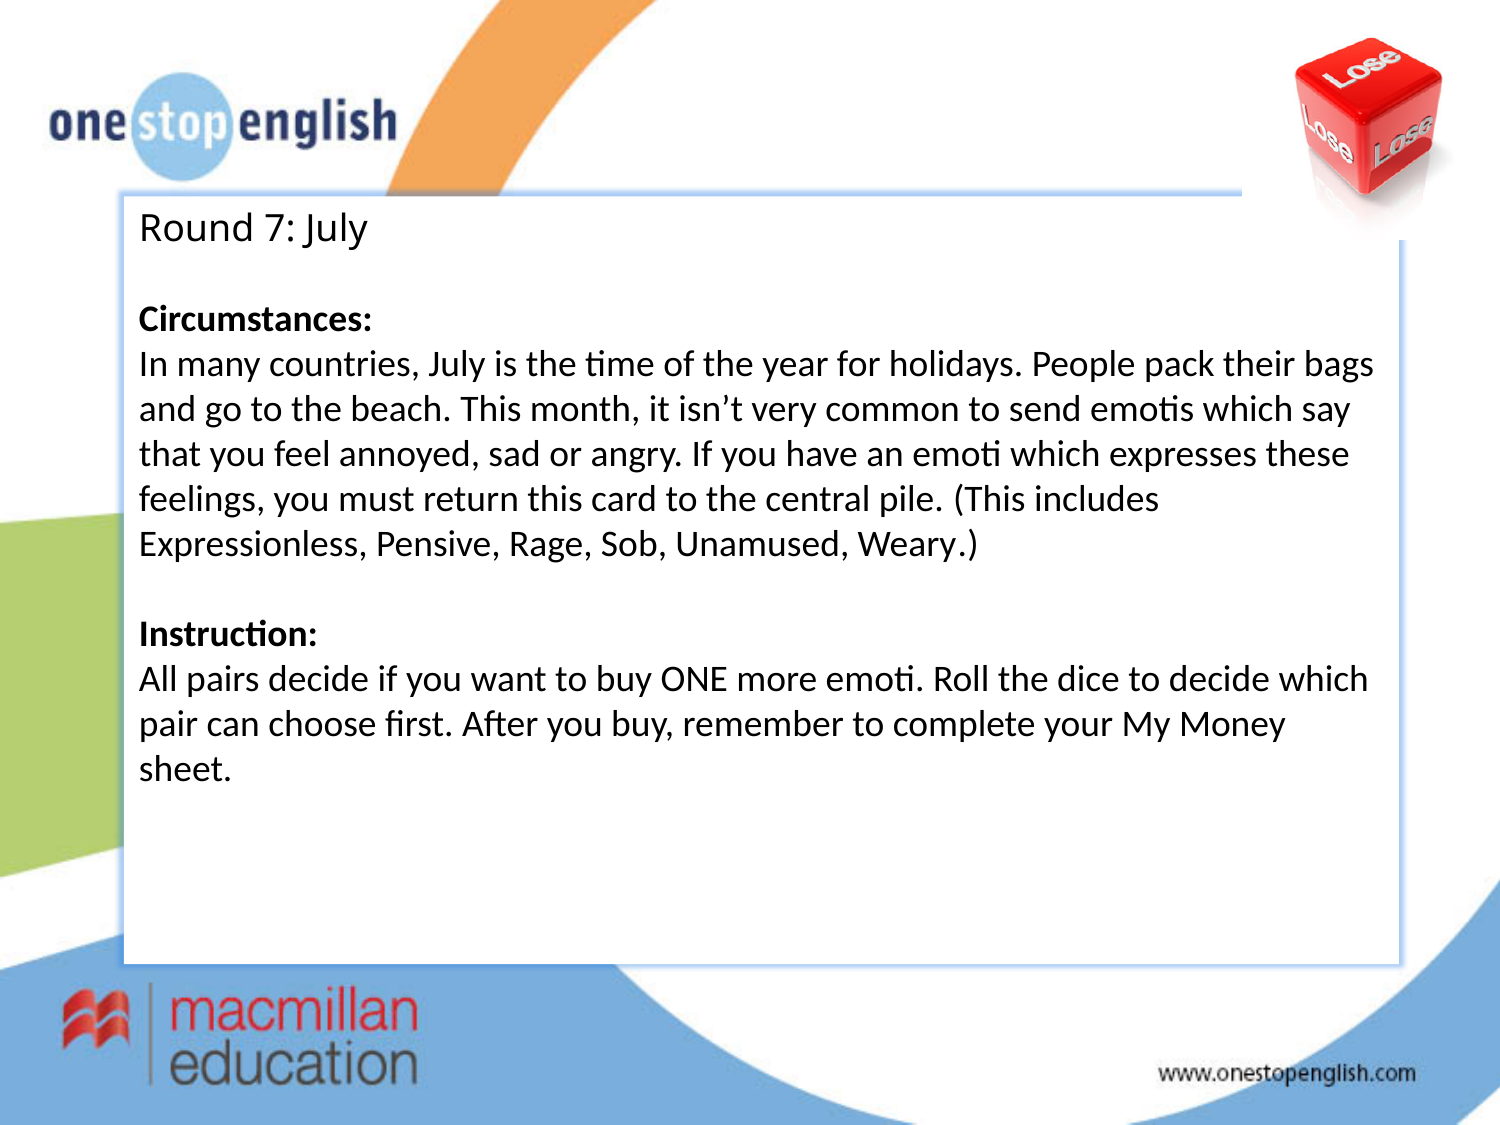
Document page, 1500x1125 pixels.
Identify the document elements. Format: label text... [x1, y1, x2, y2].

picture [0, 0, 1500, 1125]
text_box Round 7: July Circumstances: In many countries, July is the time of the year for holidays. People pack their bags and go to the beach. This month, it isn’t very common to send emotis which say that you feel annoyed, sad or angry. If you have an emoti which expresses these feelings, you must return this card to the central pile. (This includes Expressionless, Pensive, Rage, Sob, Unamused, Weary.) Instruction: All pairs decide if you want to buy ONE more emoti. Roll the dice to decide which pair can choose first. After you buy, remember to complete your My Money sheet. [123, 196, 1399, 965]
